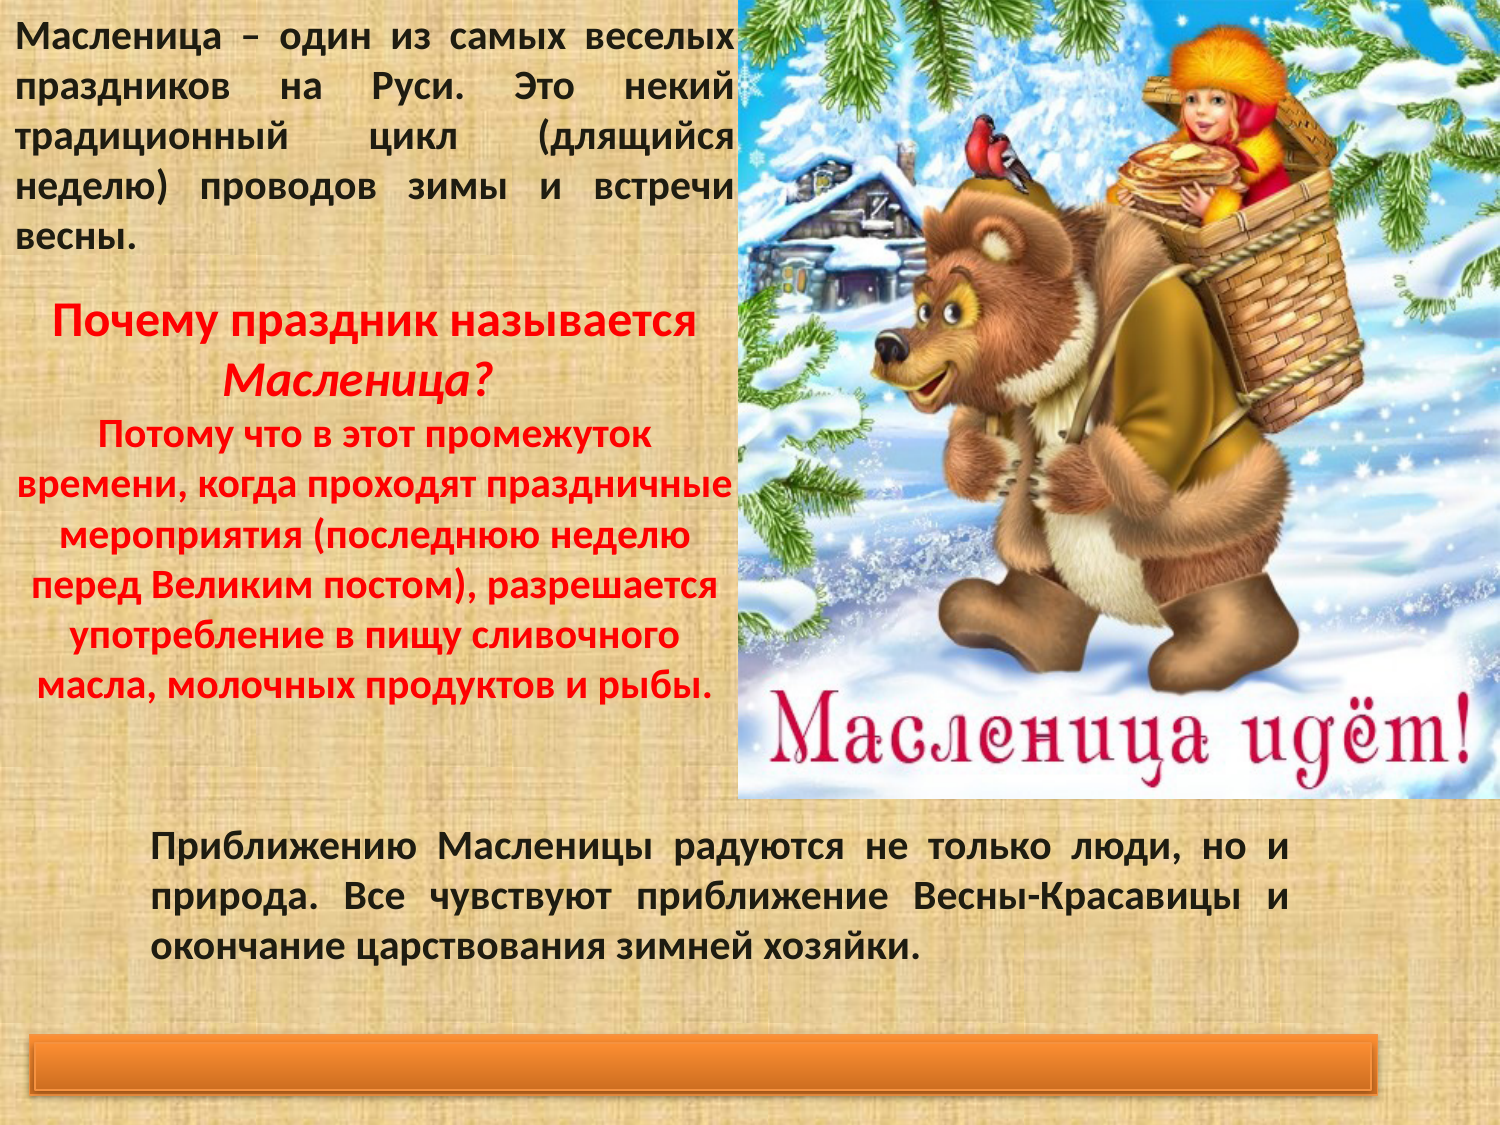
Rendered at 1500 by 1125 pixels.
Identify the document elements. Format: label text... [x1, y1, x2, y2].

text_box Приближению Масленицы радуются не только люди, но и природа. Все чувствуют приближение Весны-Красавицы и окончание царствования зимней хозяйки. [135, 810, 1306, 976]
picture [0, 0, 1500, 1125]
text_box Масленица – один из самых веселых праздников на Руси. Это некий традиционный цикл (длящийся неделю) проводов зимы и встречи весны. [0, 0, 735, 265]
text_box [34, 1042, 1372, 1091]
text_box Почему праздник называется Масленица? Потому что в этот промежуток времени, когда проходят праздничные мероприятия (последнюю неделю перед Великим постом), разрешается употребление в пищу сливочного масла, молочных продуктов и рыбы. [0, 278, 732, 714]
